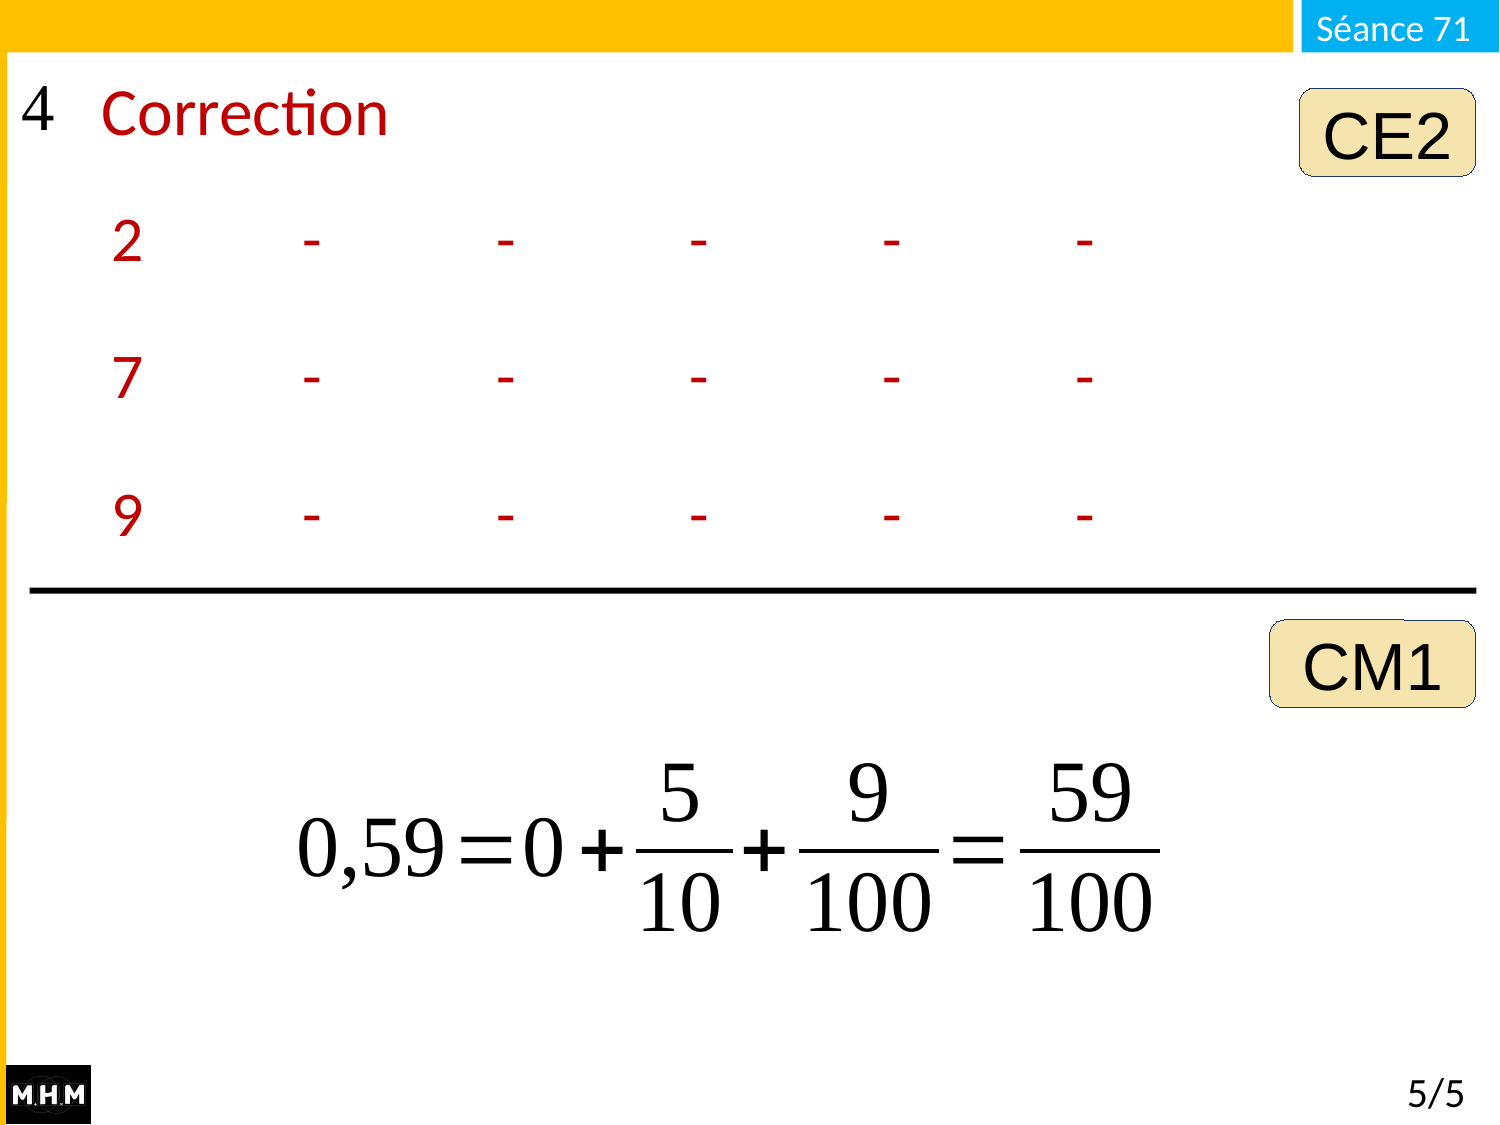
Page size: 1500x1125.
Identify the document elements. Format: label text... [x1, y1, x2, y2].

list 5/5 [1373, 1064, 1500, 1125]
text_box 2 - - - - - 7 - - - - - 9 - - - - - [96, 197, 1474, 560]
text_box Correction [87, 69, 468, 158]
text_box CM1 [1269, 619, 1476, 708]
picture [6, 1065, 91, 1124]
text_box CE2 [1299, 88, 1476, 177]
